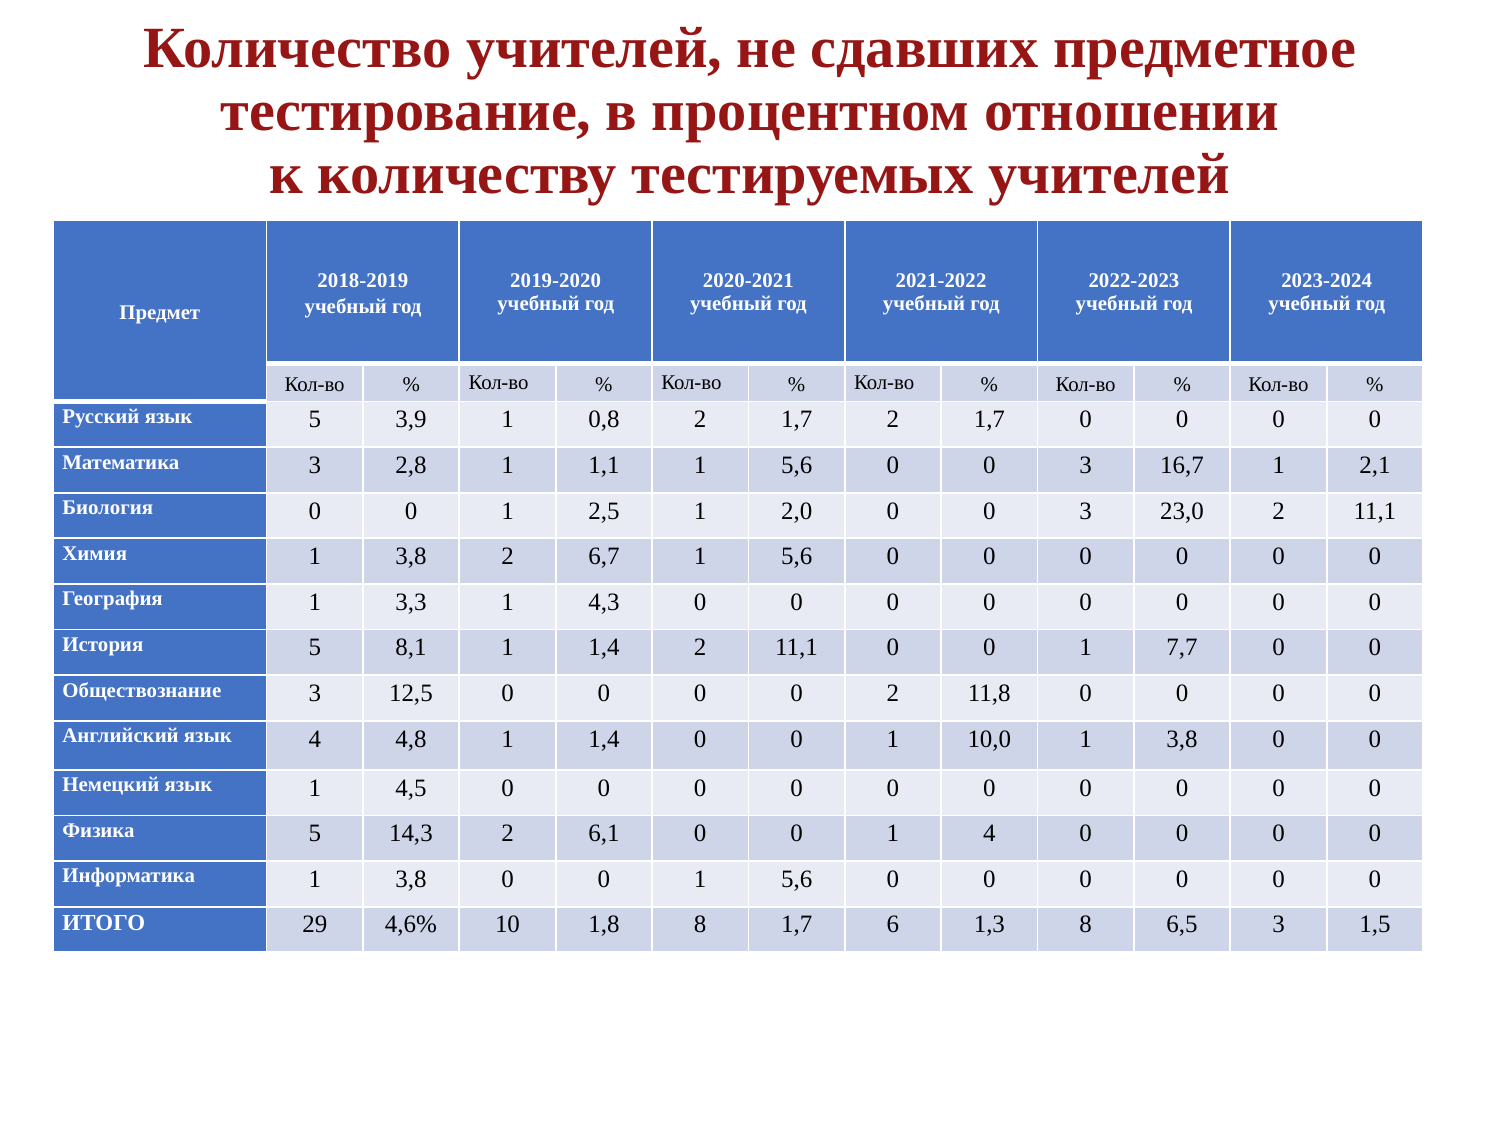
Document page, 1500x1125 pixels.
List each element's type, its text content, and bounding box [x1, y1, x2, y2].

table_cell 0 [846, 494, 940, 537]
table_cell 0 [460, 771, 555, 815]
table_cell 3,9 [364, 402, 458, 446]
table_cell 3,8 [1135, 722, 1229, 769]
table_header 2020-2021 учебный год [653, 221, 844, 361]
table_cell 3,3 [364, 585, 458, 629]
table_cell Кол-во [1231, 366, 1326, 401]
table_cell 1,7 [749, 908, 844, 951]
table_cell Математика [54, 448, 266, 492]
table_cell История [54, 630, 266, 674]
table_cell 4,3 [557, 585, 651, 629]
table_cell 0 [1135, 862, 1229, 906]
table_cell 0 [1328, 630, 1422, 674]
table_cell 0 [1038, 862, 1133, 906]
table_cell 1 [846, 816, 940, 860]
table_cell 3 [1038, 448, 1133, 492]
table_cell 12,5 [364, 676, 458, 720]
table_cell 0 [1038, 771, 1133, 815]
table_cell Кол-во [846, 366, 940, 401]
table_cell 1 [267, 585, 362, 629]
table_cell 1 [267, 862, 362, 906]
table_cell 1 [460, 494, 555, 537]
table_cell 0 [749, 676, 844, 720]
table_cell 1 [1231, 448, 1326, 492]
title Количество учителей, не сдавших предметное тестирование, в процентном отношении к количеству тестируемых учителей [0, 3, 1500, 220]
table_cell 11,8 [942, 676, 1037, 720]
table_cell 14,3 [364, 816, 458, 860]
table_cell 1 [653, 862, 748, 906]
table_cell 0 [460, 676, 555, 720]
table_cell % [1135, 366, 1229, 401]
table_cell 0 [846, 585, 940, 629]
table_cell 1 [653, 448, 748, 492]
table_cell 0 [749, 722, 844, 769]
table_cell 8 [653, 908, 748, 951]
table_cell 0 [557, 771, 651, 815]
table_cell 3 [1231, 908, 1326, 951]
table_cell 0 [749, 816, 844, 860]
table_cell 0 [653, 816, 748, 860]
table_cell 1,4 [557, 722, 651, 769]
table_cell 0 [749, 771, 844, 815]
table_cell 1 [460, 722, 555, 769]
table_cell 1,7 [749, 402, 844, 446]
table_cell 0 [1231, 676, 1326, 720]
table_cell 1,1 [557, 448, 651, 492]
table_cell 4 [942, 816, 1037, 860]
table_header 2023-2024 учебный год [1231, 221, 1422, 361]
table_cell 0 [942, 862, 1037, 906]
table_cell 0,8 [557, 402, 651, 446]
table_cell 4 [267, 722, 362, 769]
table_cell 0 [1038, 402, 1133, 446]
table_cell Английский язык [54, 722, 266, 769]
table_cell 2,1 [1328, 448, 1422, 492]
table_cell Химия [54, 539, 266, 583]
table_cell Немецкий язык [54, 771, 266, 815]
table_cell 1 [460, 402, 555, 446]
table_cell Кол-во [267, 366, 362, 401]
table_cell 2 [846, 402, 940, 446]
table_cell 1 [460, 585, 555, 629]
table_cell 0 [1135, 585, 1229, 629]
table_cell Кол-во [460, 366, 555, 401]
table_cell 8 [1038, 908, 1133, 951]
table_cell 0 [1328, 816, 1422, 860]
table_cell 1 [1038, 630, 1133, 674]
table_cell Кол-во [1038, 366, 1133, 401]
table_cell 2 [460, 539, 555, 583]
table_cell 6,1 [557, 816, 651, 860]
table_cell 0 [1328, 771, 1422, 815]
table_cell 5,6 [749, 862, 844, 906]
table_cell 6,7 [557, 539, 651, 583]
table_cell 0 [1231, 862, 1326, 906]
table_cell 0 [846, 448, 940, 492]
table_header 2018-2019 учебный год [267, 221, 458, 361]
table_cell 0 [1231, 816, 1326, 860]
table_cell 2,5 [557, 494, 651, 537]
table_cell 0 [1328, 862, 1422, 906]
table_cell 16,7 [1135, 448, 1229, 492]
table_cell 2,0 [749, 494, 844, 537]
table_header Предмет [54, 221, 266, 399]
table_cell Физика [54, 816, 266, 860]
table_cell 0 [267, 494, 362, 537]
table_cell 2 [846, 676, 940, 720]
table_cell 6,5 [1135, 908, 1229, 951]
table_cell 2 [653, 630, 748, 674]
table_cell 0 [460, 862, 555, 906]
table_cell 0 [1135, 402, 1229, 446]
table_cell 1,5 [1328, 908, 1422, 951]
table_cell 1 [460, 448, 555, 492]
table_cell 0 [1328, 539, 1422, 583]
table_cell 0 [846, 862, 940, 906]
table_cell 0 [942, 771, 1037, 815]
table_cell Русский язык [54, 404, 266, 446]
table_cell 1 [846, 722, 940, 769]
table_cell 6 [846, 908, 940, 951]
table_cell 1 [267, 539, 362, 583]
table_cell 0 [942, 585, 1037, 629]
table_cell 2 [1231, 494, 1326, 537]
table_cell 1 [1038, 722, 1133, 769]
table_cell 3,8 [364, 539, 458, 583]
table_cell 1 [267, 771, 362, 815]
table_cell 0 [1328, 676, 1422, 720]
table_cell 1,8 [557, 908, 651, 951]
table_cell 1,4 [557, 630, 651, 674]
table_cell 0 [1231, 771, 1326, 815]
table_cell 0 [942, 448, 1037, 492]
table_cell 0 [846, 771, 940, 815]
table_cell 2 [460, 816, 555, 860]
table_cell 3,8 [364, 862, 458, 906]
table_header 2021-2022 учебный год [846, 221, 1037, 361]
table_cell 5 [267, 816, 362, 860]
table_cell 5,6 [749, 539, 844, 583]
table_cell % [557, 366, 651, 401]
table_cell 0 [557, 862, 651, 906]
table_cell 0 [1038, 816, 1133, 860]
table_cell 1,3 [942, 908, 1037, 951]
table_cell 0 [942, 494, 1037, 537]
table_cell 0 [1135, 771, 1229, 815]
table_cell % [942, 366, 1037, 401]
table_cell 10,0 [942, 722, 1037, 769]
table_cell 0 [653, 722, 748, 769]
table_cell 0 [1231, 585, 1326, 629]
table_cell 1 [653, 494, 748, 537]
table_cell 1 [460, 630, 555, 674]
table_cell 29 [267, 908, 362, 951]
table_cell ИТОГО [54, 908, 266, 951]
table_cell 0 [1328, 402, 1422, 446]
table_cell 7,7 [1135, 630, 1229, 674]
table_cell 4,6% [364, 908, 458, 951]
table_cell 0 [1135, 816, 1229, 860]
table_cell 0 [364, 494, 458, 537]
table_cell 0 [942, 630, 1037, 674]
table_cell Биология [54, 494, 266, 537]
table_cell 0 [1328, 722, 1422, 769]
table_cell Обществознание [54, 676, 266, 720]
table_cell 10 [460, 908, 555, 951]
table_cell 3 [267, 448, 362, 492]
table_cell 5,6 [749, 448, 844, 492]
table_cell 0 [846, 630, 940, 674]
table_cell 0 [1135, 676, 1229, 720]
table_cell 1 [653, 539, 748, 583]
table_cell 2 [653, 402, 748, 446]
table_cell 0 [653, 676, 748, 720]
table_cell 3 [1038, 494, 1133, 537]
table_cell % [364, 366, 458, 401]
table_cell 0 [749, 585, 844, 629]
table_cell 0 [1328, 585, 1422, 629]
table_cell 0 [942, 539, 1037, 583]
table_cell 4,5 [364, 771, 458, 815]
table_cell 2,8 [364, 448, 458, 492]
table_cell 0 [557, 676, 651, 720]
table_header 2022-2023 учебный год [1038, 221, 1229, 361]
table_cell 0 [653, 585, 748, 629]
table_cell 8,1 [364, 630, 458, 674]
table_cell 4,8 [364, 722, 458, 769]
table_cell 5 [267, 630, 362, 674]
table_cell % [1328, 366, 1422, 401]
table_cell 23,0 [1135, 494, 1229, 537]
table_cell География [54, 585, 266, 629]
table_cell 3 [267, 676, 362, 720]
table_cell 11,1 [749, 630, 844, 674]
table_cell 0 [1231, 722, 1326, 769]
table_cell % [749, 366, 844, 401]
table_cell 0 [1038, 585, 1133, 629]
table_cell 11,1 [1328, 494, 1422, 537]
table_cell 0 [846, 539, 940, 583]
table_cell 0 [1135, 539, 1229, 583]
table_header 2019-2020 учебный год [460, 221, 651, 361]
table_cell 0 [1231, 402, 1326, 446]
table_cell 0 [653, 771, 748, 815]
table_cell 1,7 [942, 402, 1037, 446]
table_cell 0 [1231, 539, 1326, 583]
table_cell 5 [267, 402, 362, 446]
table_cell 0 [1038, 676, 1133, 720]
table_cell Информатика [54, 862, 266, 906]
table_cell 0 [1038, 539, 1133, 583]
table_cell 0 [1231, 630, 1326, 674]
table_cell Кол-во [653, 366, 748, 401]
